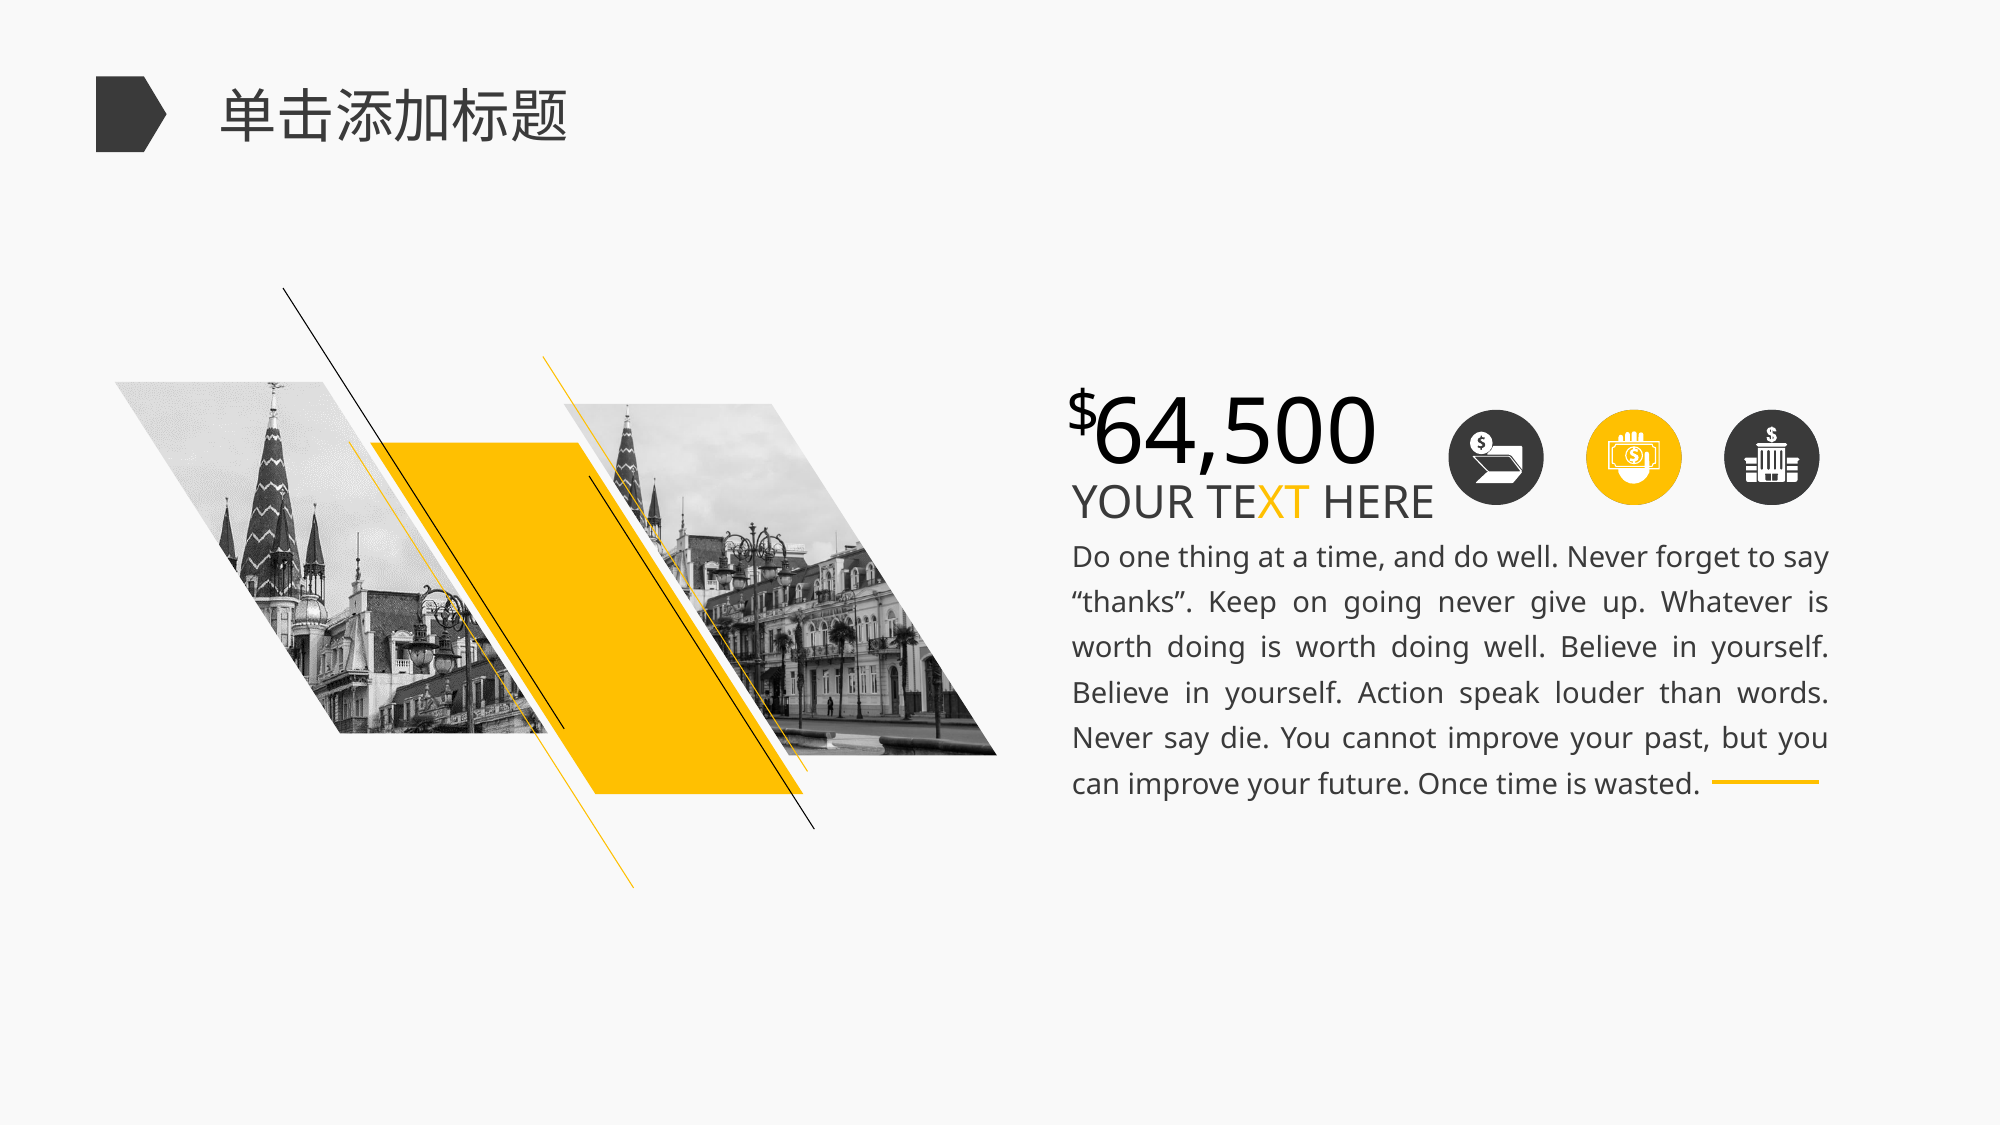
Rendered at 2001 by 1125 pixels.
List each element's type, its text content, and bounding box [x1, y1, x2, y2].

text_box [1724, 409, 1820, 505]
text_box YOUR TEXT HERE [1057, 464, 1463, 535]
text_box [114, 287, 997, 888]
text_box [1586, 409, 1682, 505]
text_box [1052, 364, 1383, 491]
text_box 单击添加标题 [95, 71, 691, 157]
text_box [1448, 409, 1544, 505]
text_box Do one thing at a time, and do well. Never forget to say “thanks”. Keep on going never give up. Whatever is worth doing is worth doing well. Believe in yourself. Believe in yourself. Action speak louder than words. Never say die. You cannot improve your past, but you can improve your future. Once time is wasted. [1057, 520, 1845, 808]
